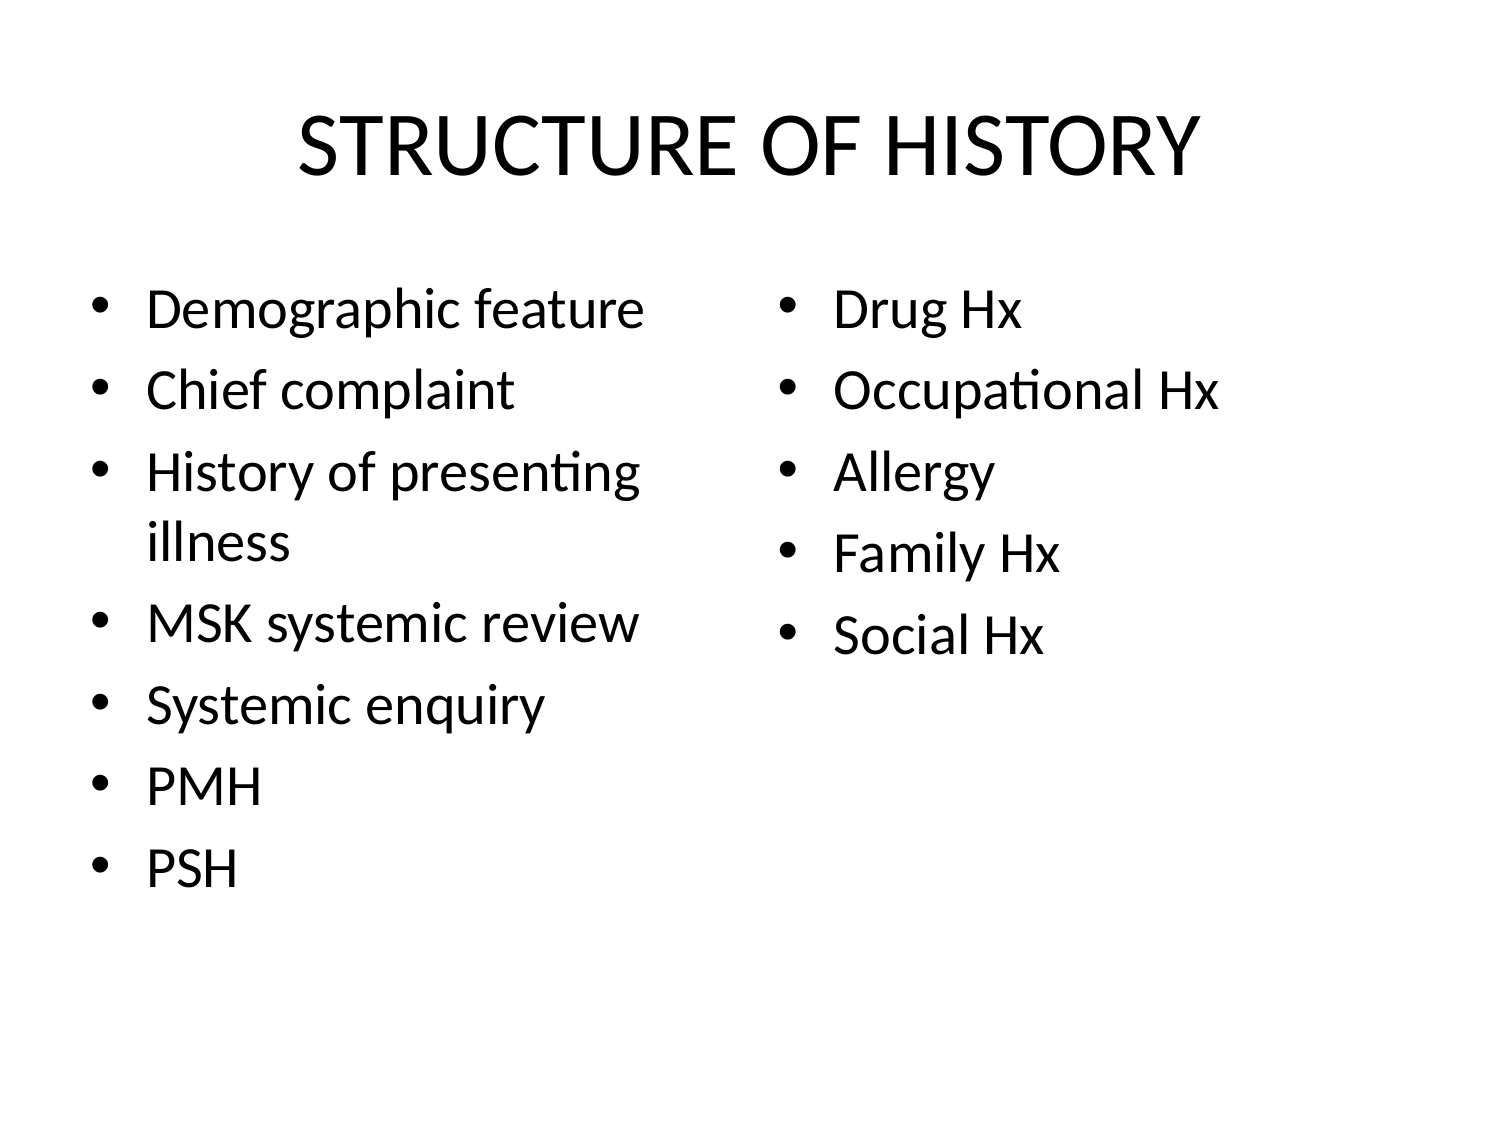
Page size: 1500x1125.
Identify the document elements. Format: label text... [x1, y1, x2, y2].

list Drug Hx Occupational Hx Allergy Family Hx Social Hx [762, 262, 1425, 1005]
title STRUCTURE OF HISTORY [75, 45, 1425, 233]
list Demographic feature Chief complaint History of presenting illness MSK systemic review Systemic enquiry PMH PSH [75, 262, 738, 1005]
